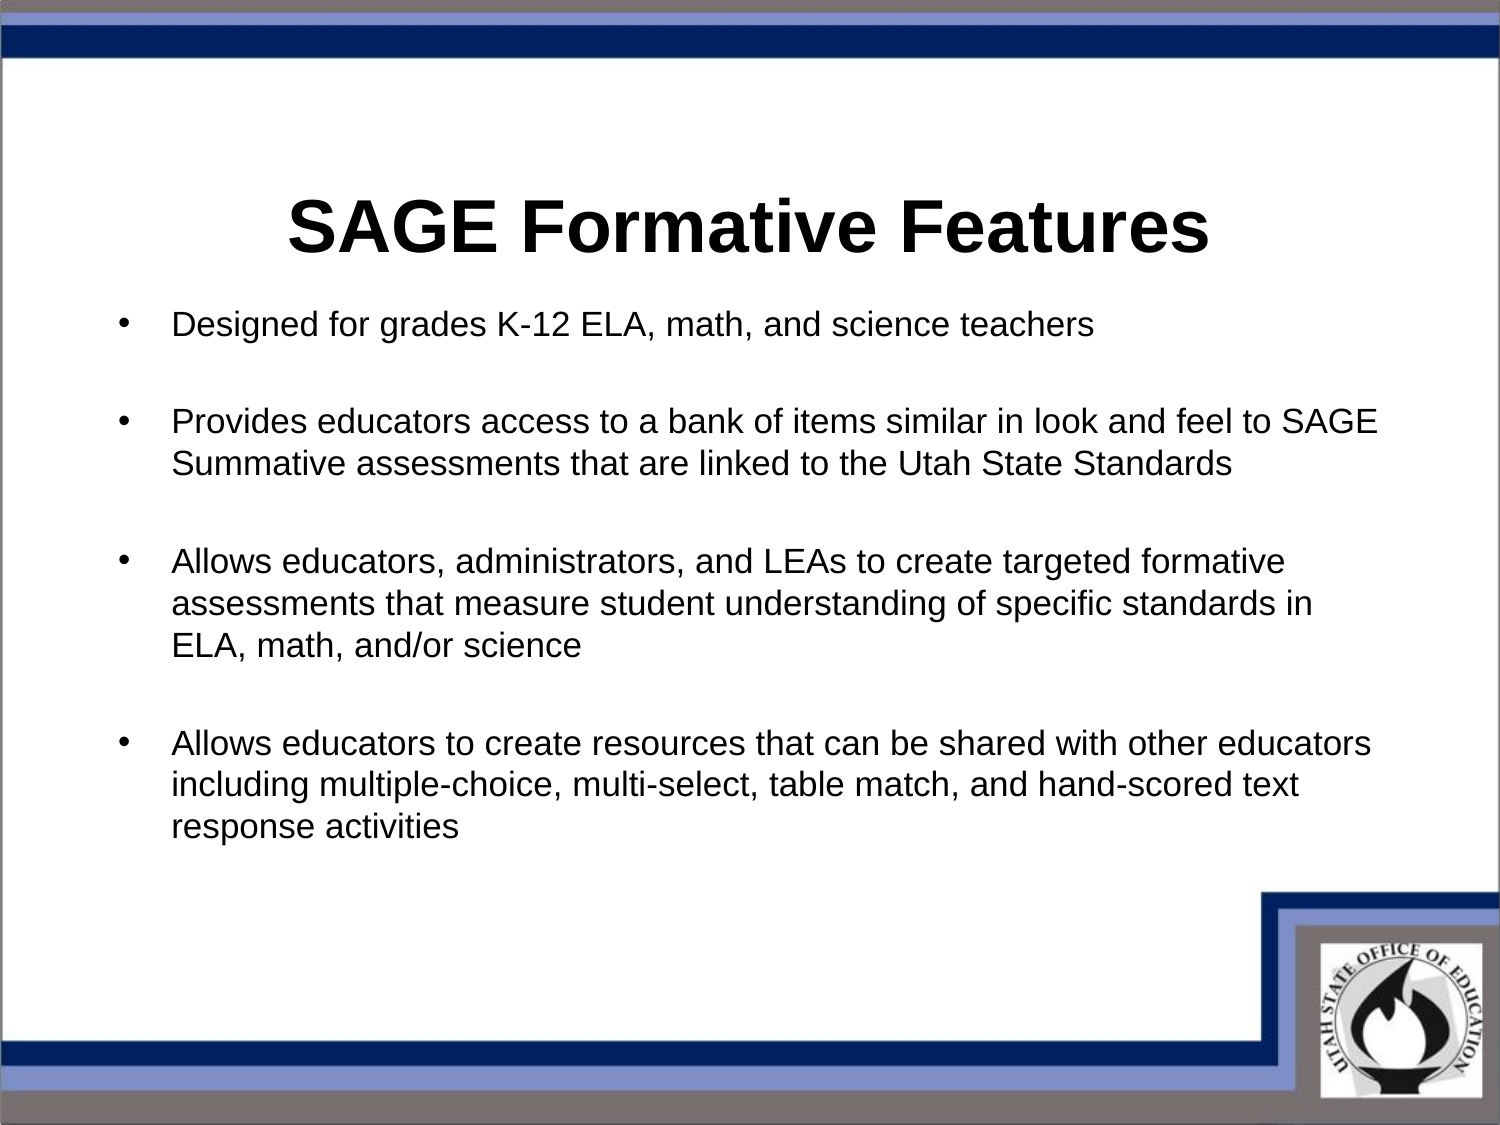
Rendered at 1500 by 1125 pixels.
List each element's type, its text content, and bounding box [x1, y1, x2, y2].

title SAGE Formative Features [103, 185, 1397, 260]
list Designed for grades K-12 ELA, math, and science teachers Provides educators access to a bank of items similar in look and feel to SAGE Summative assessments that are linked to the Utah State Standards Allows educators, administrators, and LEAs to create targeted formative assessments that measure student understanding of specific standards in ELA, math, and/or science Allows educators to create resources that can be shared with other educators including multiple-choice, multi-select, table match, and hand-scored text response activities [103, 293, 1397, 864]
picture [0, 0, 1500, 1125]
